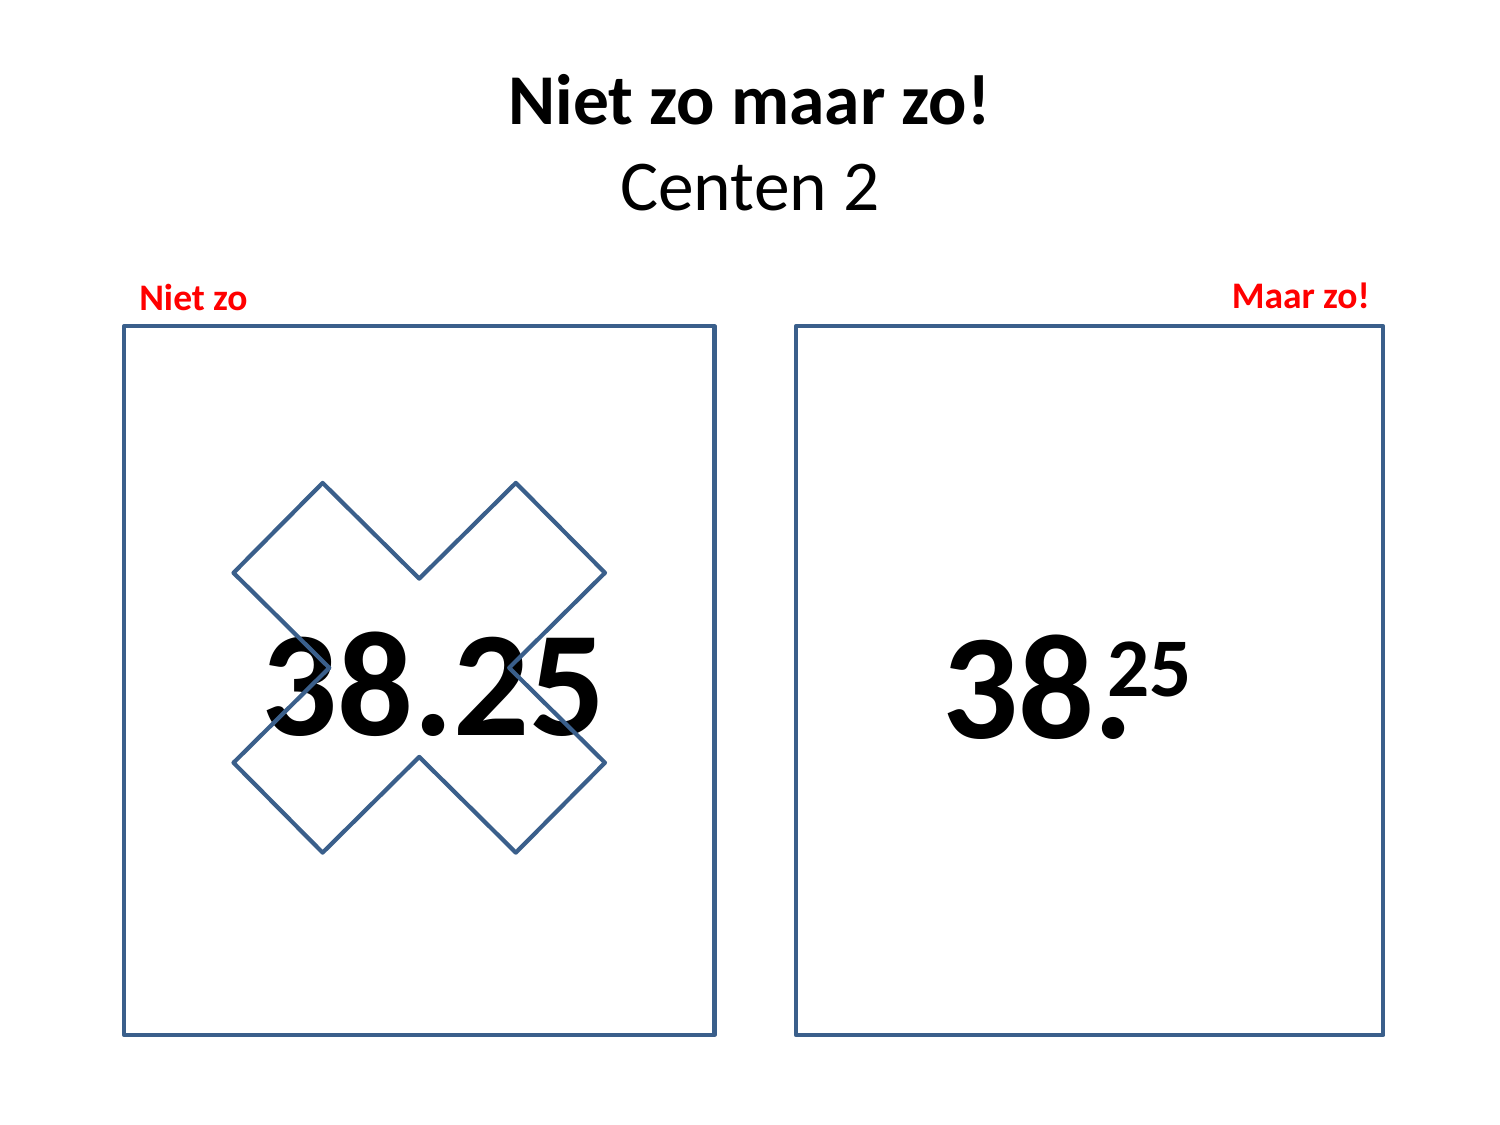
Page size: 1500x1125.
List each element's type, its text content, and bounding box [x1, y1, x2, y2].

text_box 25 [1092, 605, 1235, 721]
text_box [122, 324, 717, 1037]
text_box [231, 480, 608, 855]
text_box 38.25 [212, 398, 626, 773]
text_box Niet zo [124, 265, 263, 326]
text_box 38. [927, 580, 1149, 776]
text_box Maar zo! [1217, 263, 1385, 324]
title Niet zo maar zo! Centen 2 [75, 45, 1425, 233]
text_box [794, 324, 1385, 1037]
